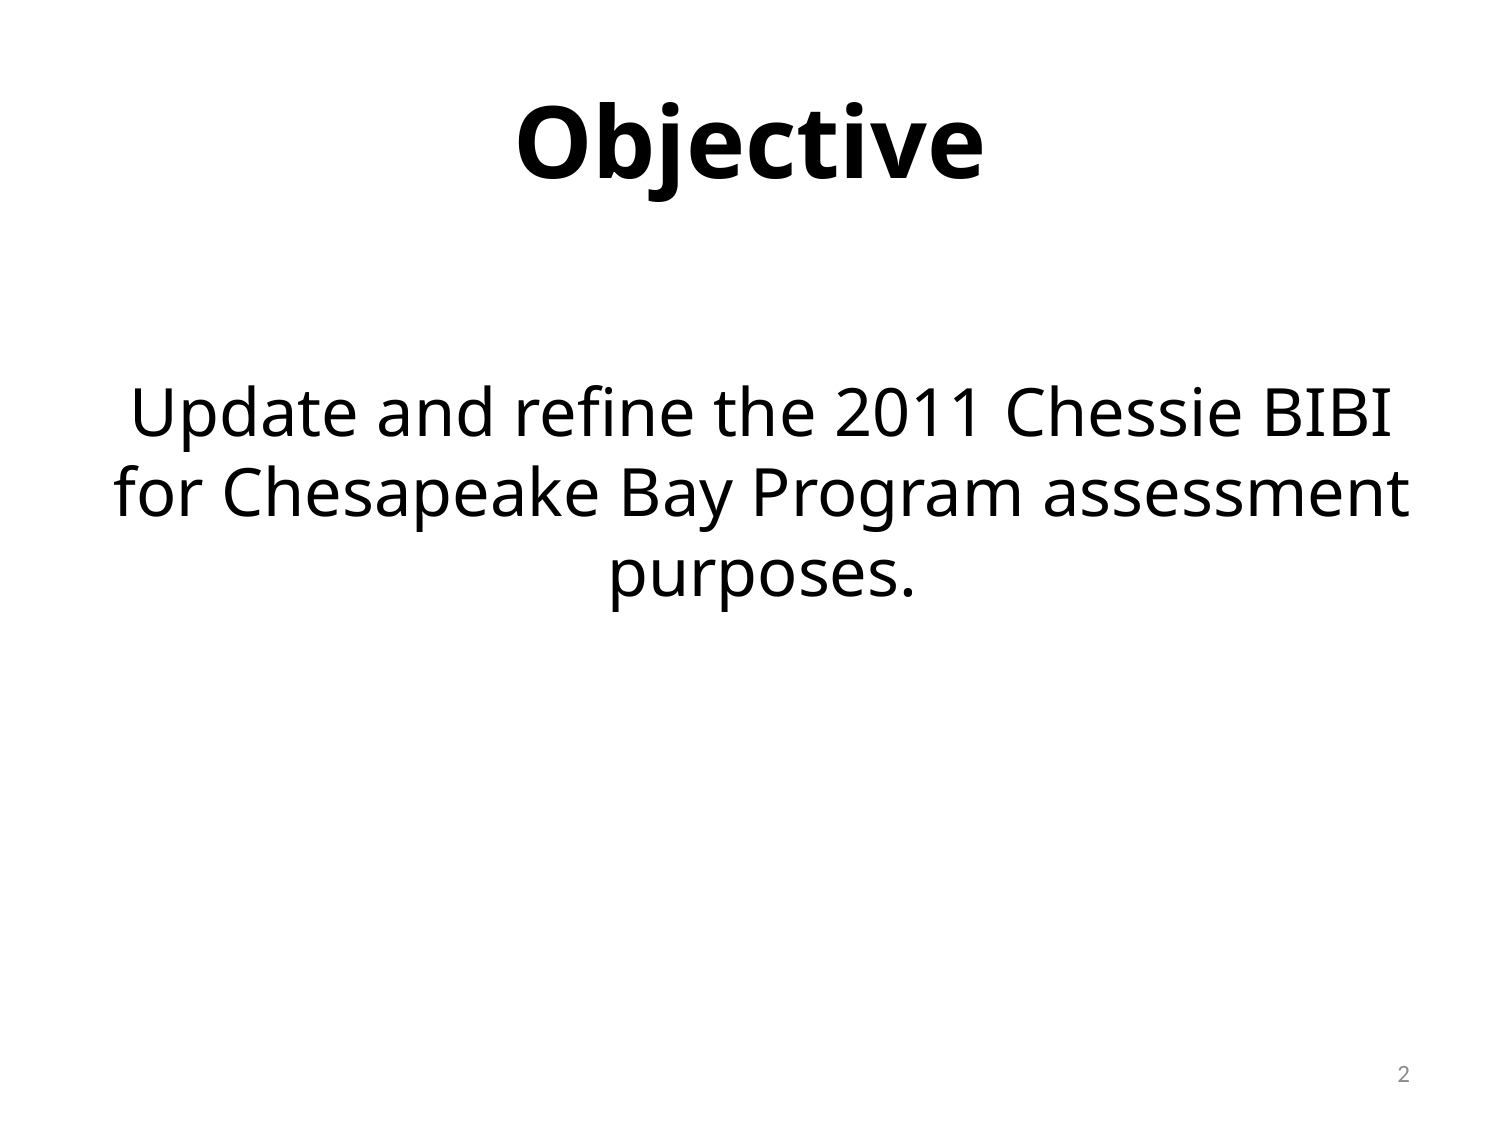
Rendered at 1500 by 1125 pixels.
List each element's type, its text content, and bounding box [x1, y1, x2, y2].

title Objective [75, 45, 1425, 233]
slide_number 2 [1074, 1042, 1425, 1103]
list Update and refine the 2011 Chessie BIBI for Chesapeake Bay Program assessment purposes. [87, 362, 1438, 625]
